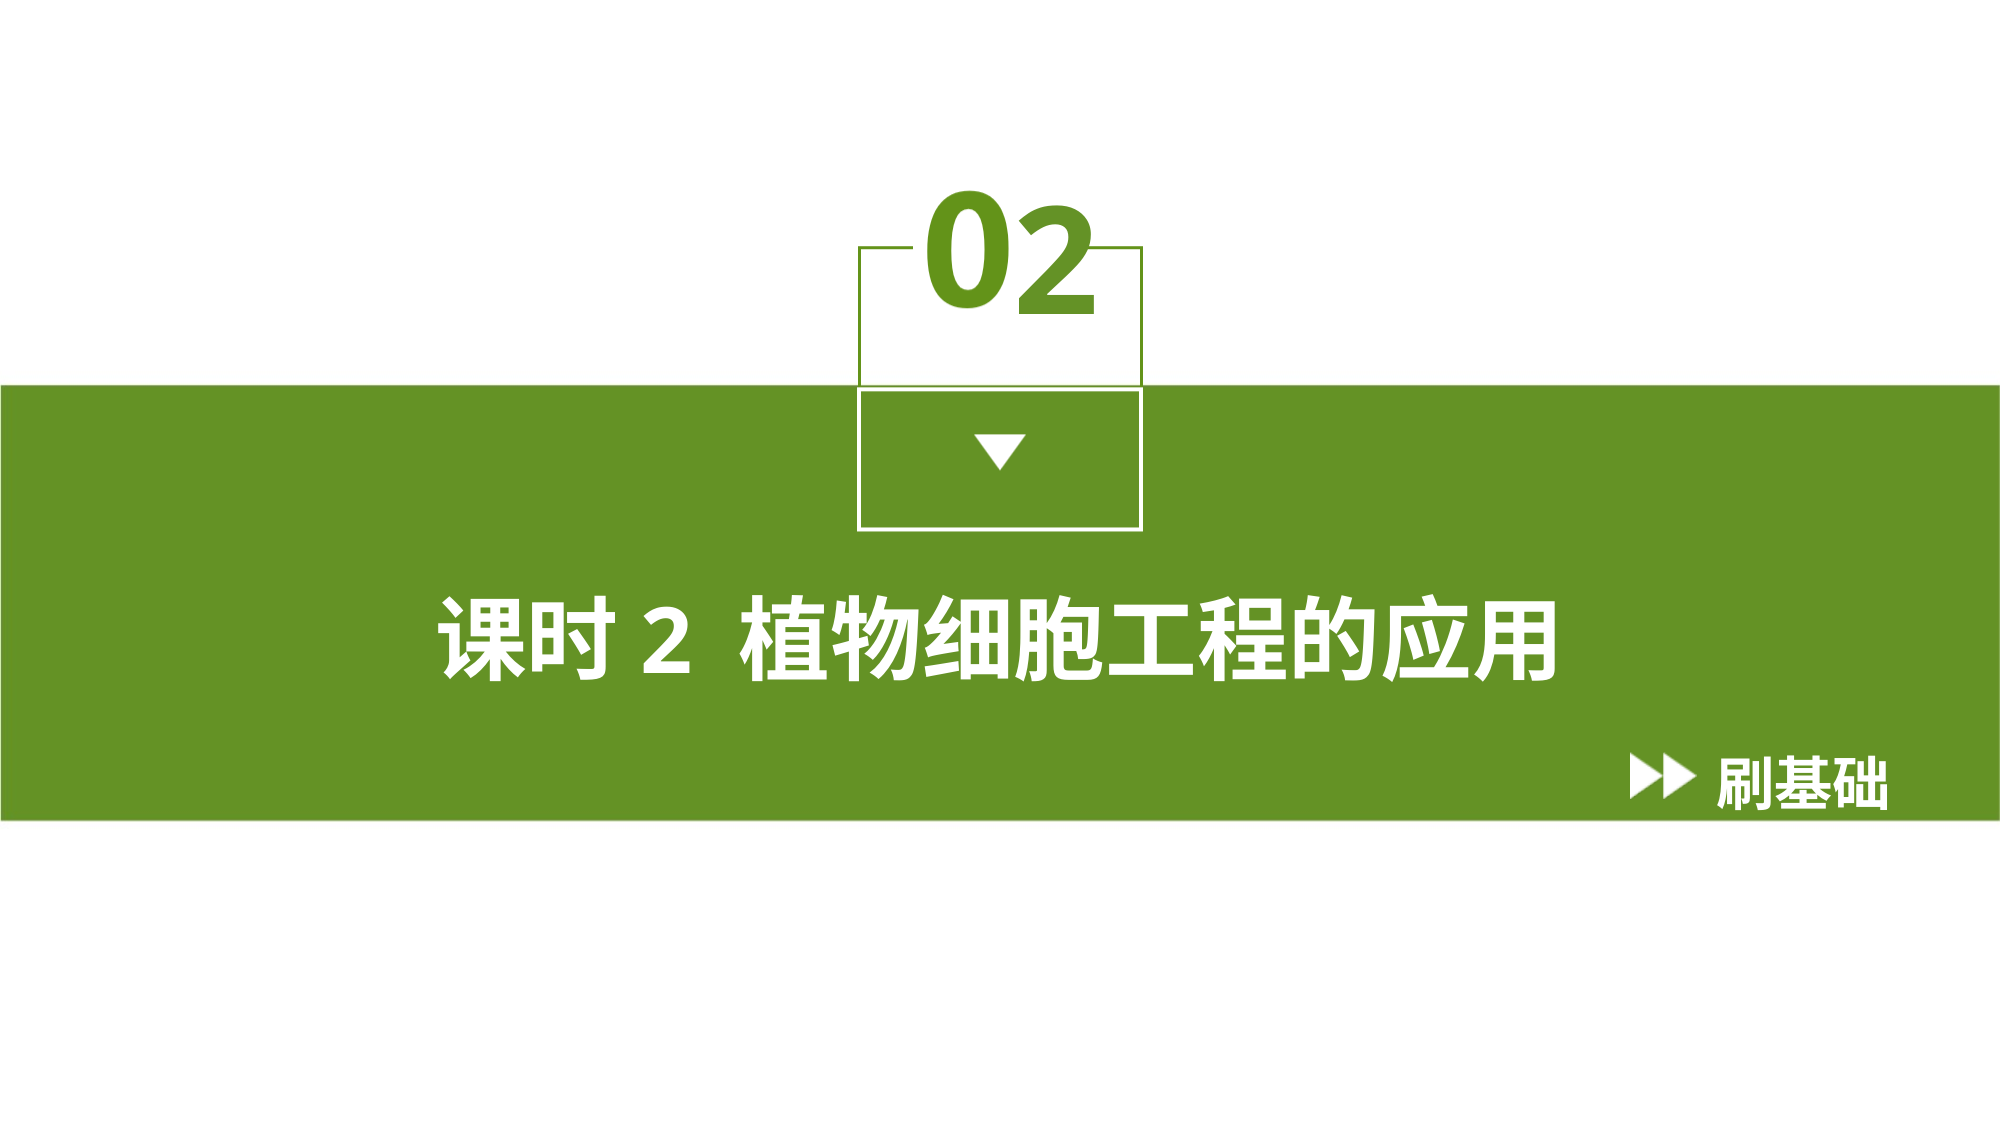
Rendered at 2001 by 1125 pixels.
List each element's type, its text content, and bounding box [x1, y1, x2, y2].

text_box 刷基础 [1715, 718, 1997, 812]
text_box 2 [1013, 156, 1173, 353]
picture [0, 699, 2000, 1125]
text_box 课时2 植物细胞工程的应用 [0, 572, 2000, 699]
picture [0, 0, 2000, 572]
